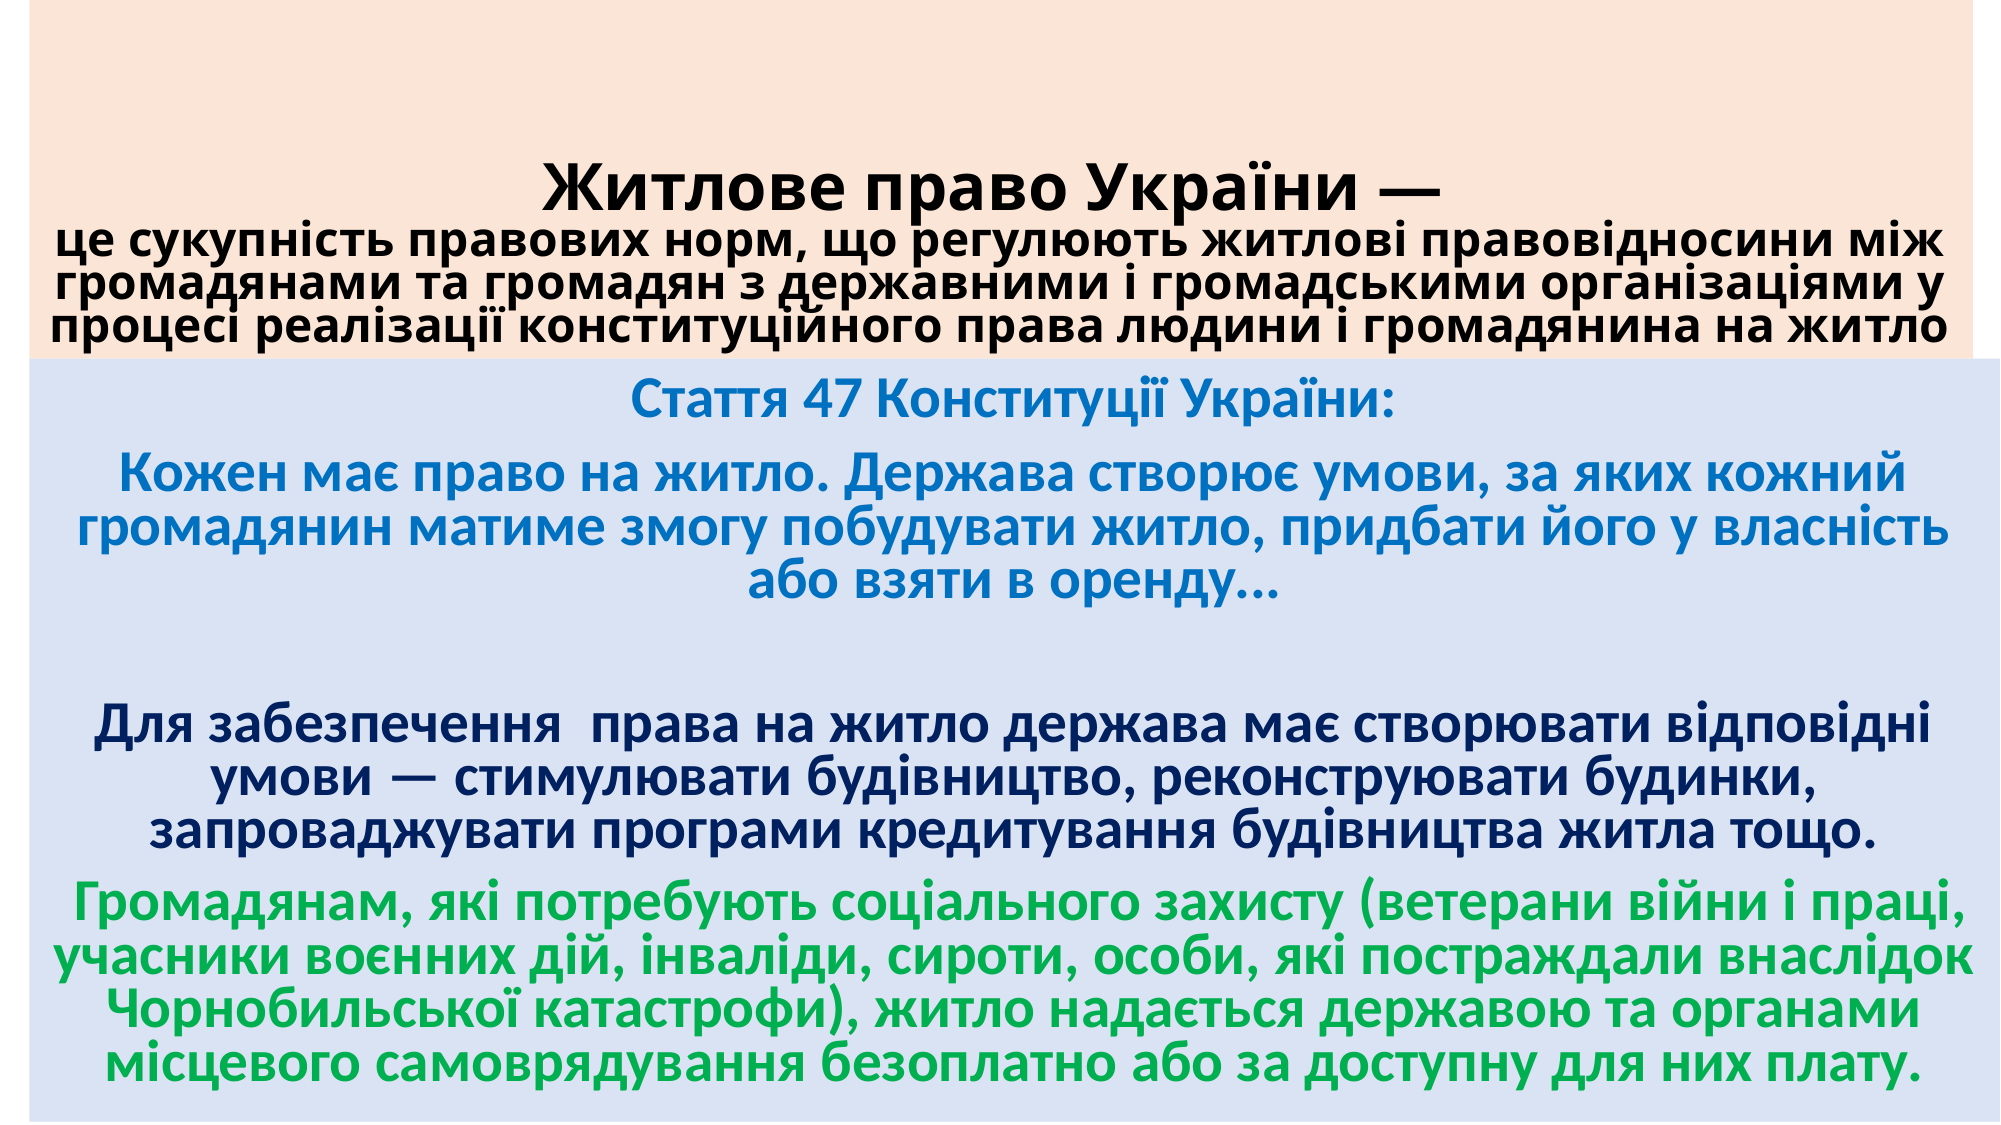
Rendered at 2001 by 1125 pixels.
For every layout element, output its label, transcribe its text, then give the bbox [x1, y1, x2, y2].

list Стаття 47 Конституції України: Кожен має право на житло. Держава створює умови, за яких кожний громадянин матиме змогу побудувати житло, придбати його у власність або взяти в оренду... Для забезпечення права на житло держава має створювати відповідні умови — стимулювати будівництво, реконструювати будинки, запроваджувати програми кредитування будівництва житла тощо. Громадянам, які потребують соціального захисту (ветерани війни і праці, учасники воєнних дій, інваліди, сироти, особи, які постраждали внаслідок Чорнобильської катастрофи), житло надається державою та органами місцевого самоврядування безоплатно або за доступну для них плату. [29, 358, 2000, 1122]
title Житлове право України — це сукупність правових норм, що регулюють житлові правовідносини між громадянами та громадян з державними і громадськими організаціями у процесі реалізації конституційного права людини і громадянина на житло [29, 0, 1973, 358]
